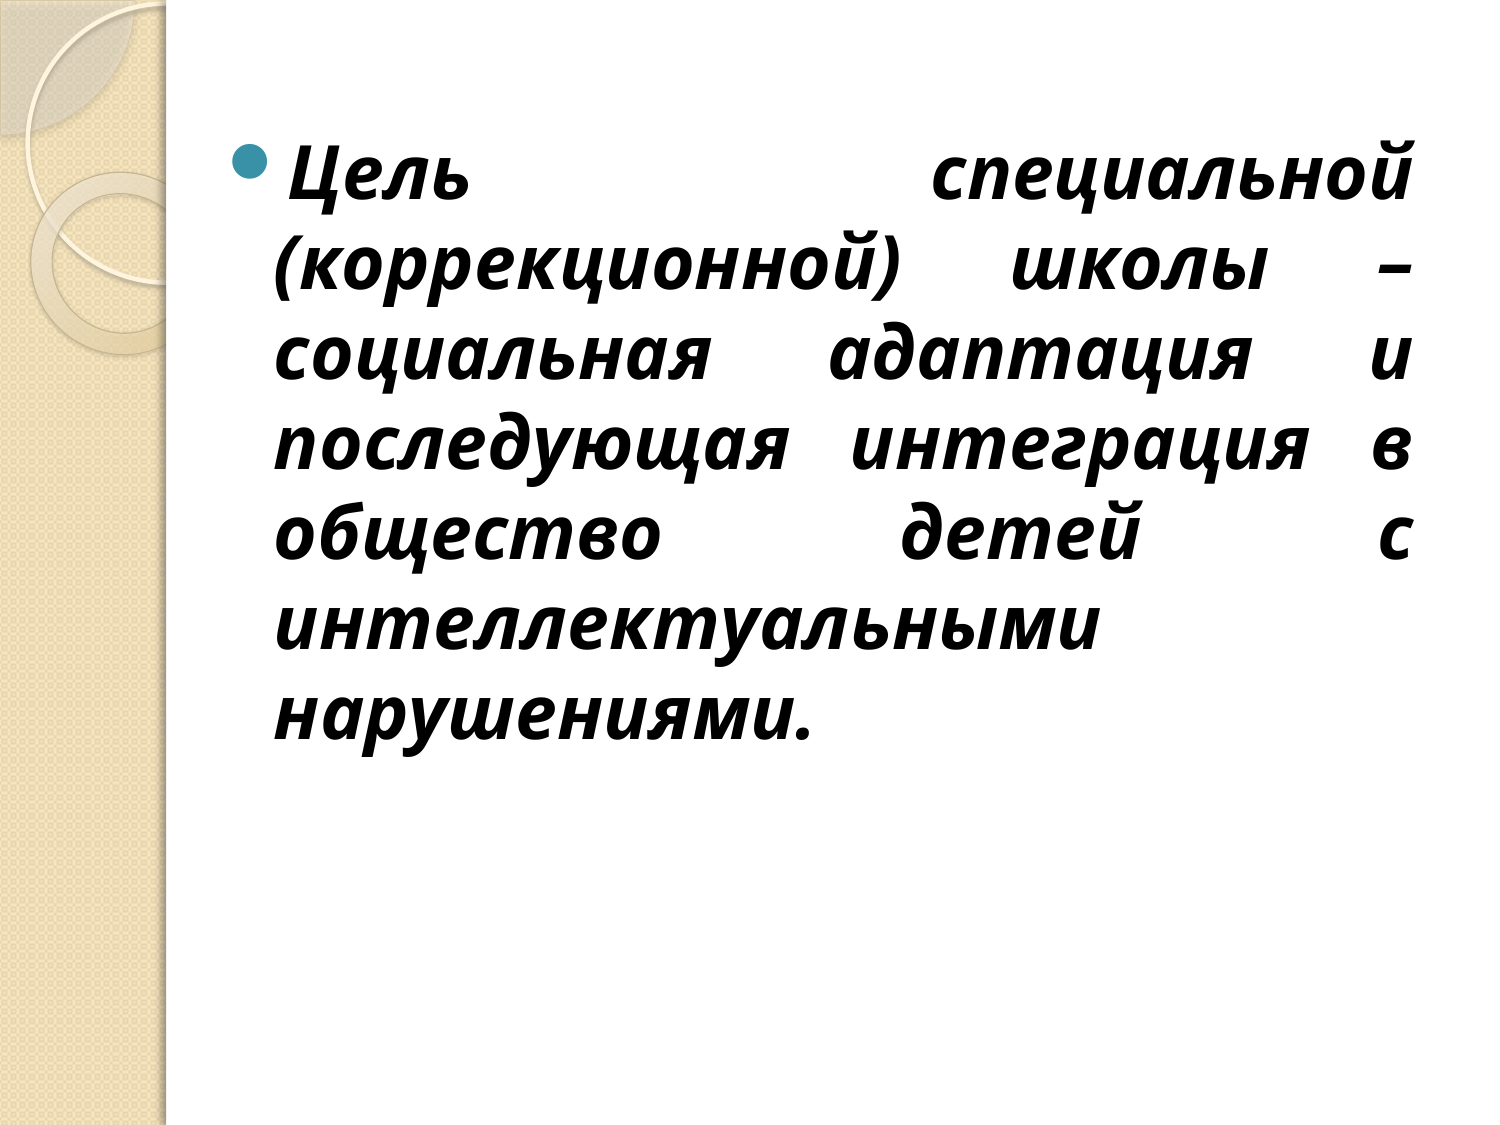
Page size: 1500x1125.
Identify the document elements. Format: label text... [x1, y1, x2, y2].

list Цель специальной (коррекционной) школы – социальная адаптация и последующая интеграция в общество детей с интеллектуальными нарушениями. [199, 117, 1430, 905]
